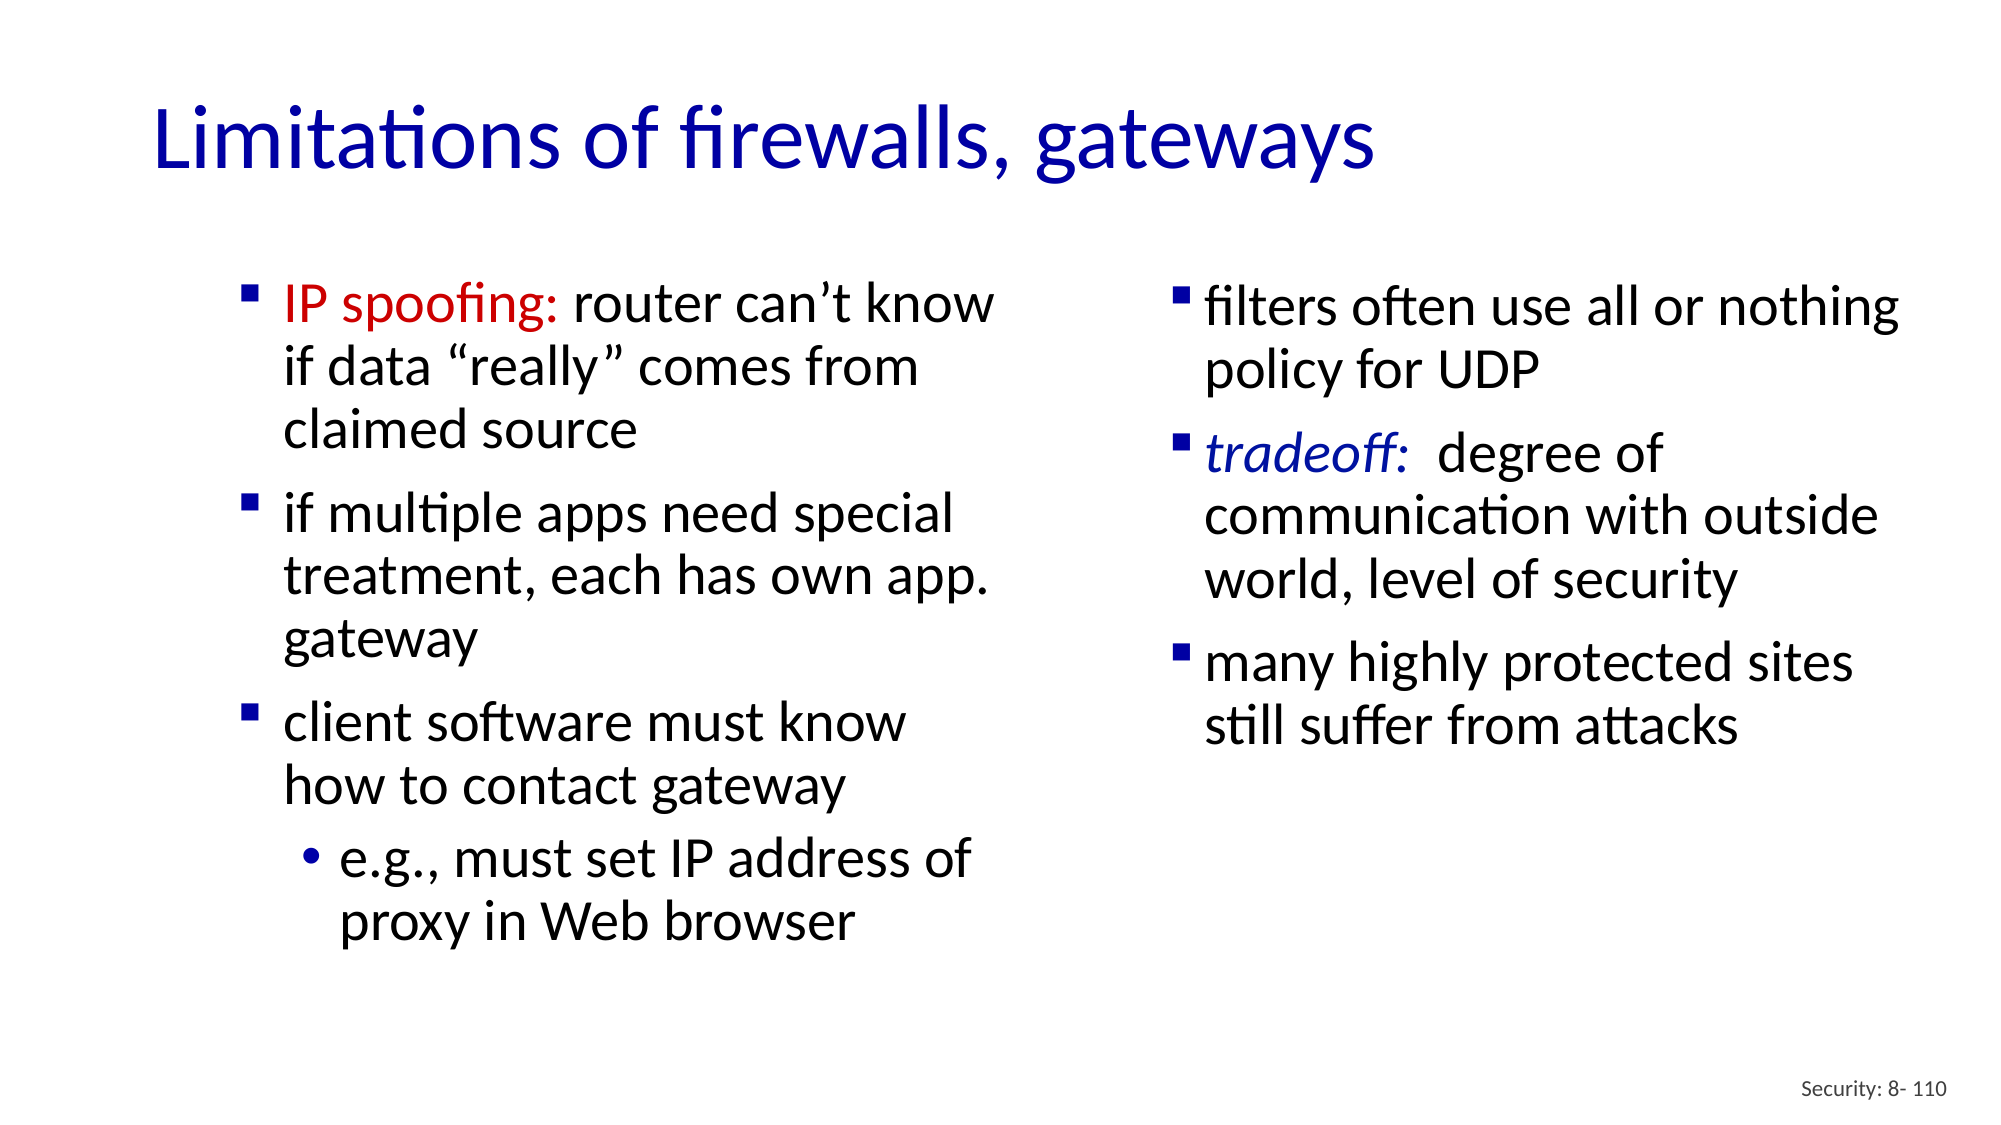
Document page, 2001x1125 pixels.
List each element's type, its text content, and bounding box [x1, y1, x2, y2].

slide_number Security: 8- 110 [1512, 1056, 1963, 1117]
text_box Limitations of firewalls, gateways [137, 65, 1863, 213]
text_box filters often use all or nothing policy for UDP tradeoff: degree of communication with outside world, level of security many highly protected sites still suffer from attacks [1131, 267, 1927, 1031]
text_box IP spoofing: router can’t know if data “really” comes from claimed source if multiple apps need special treatment, each has own app. gateway client software must know how to contact gateway e.g., must set IP address of proxy in Web browser [210, 265, 1028, 1028]
